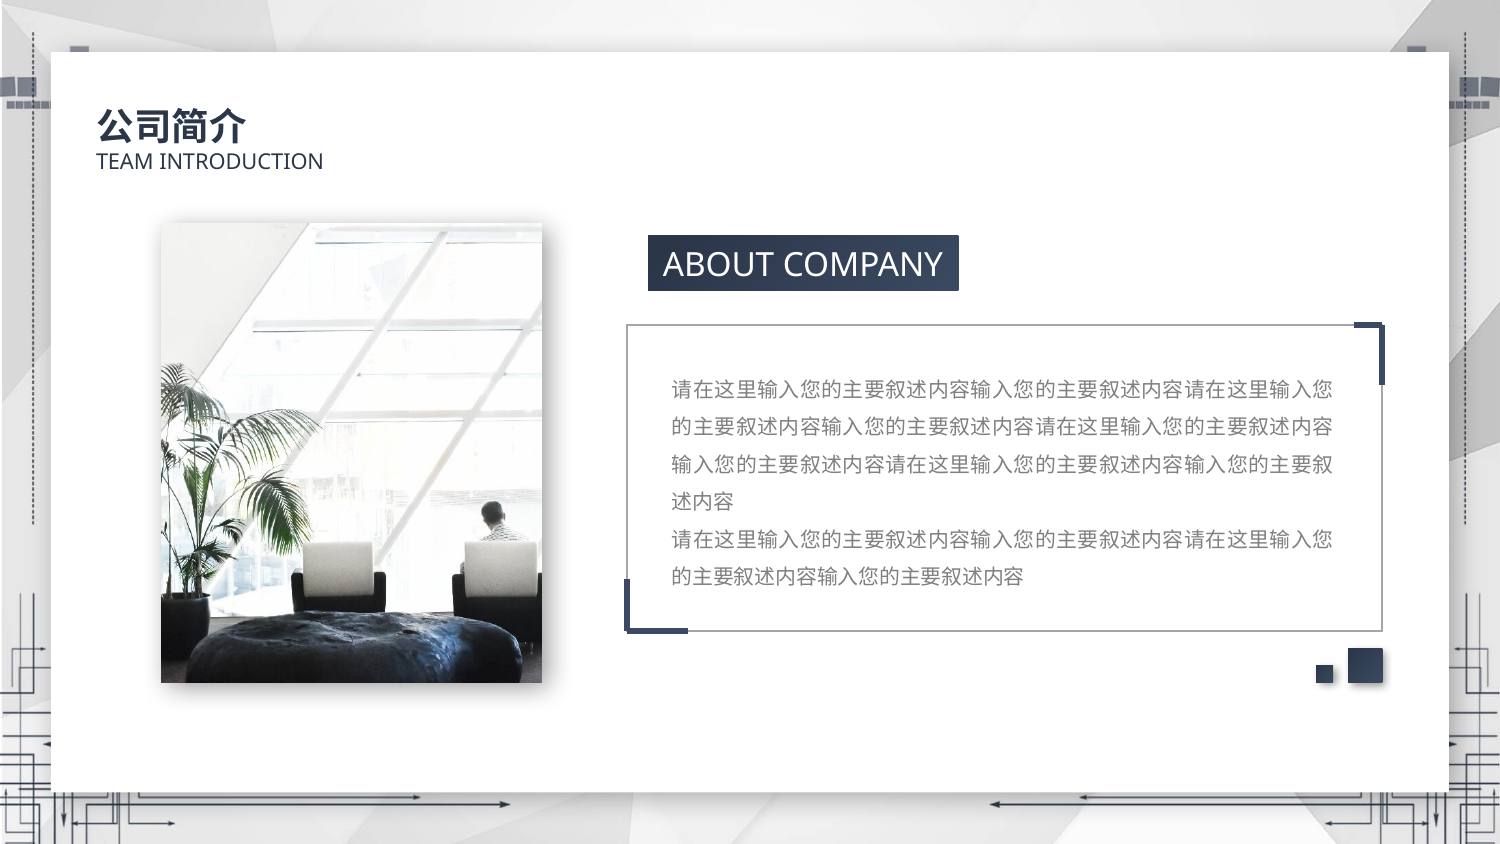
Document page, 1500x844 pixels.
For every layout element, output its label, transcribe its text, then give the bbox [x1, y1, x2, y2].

picture [0, 0, 1500, 844]
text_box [626, 325, 1383, 632]
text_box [96, 92, 340, 178]
text_box [1315, 664, 1334, 683]
text_box [1347, 648, 1383, 684]
text_box ABOUT COMPANY [648, 235, 959, 291]
